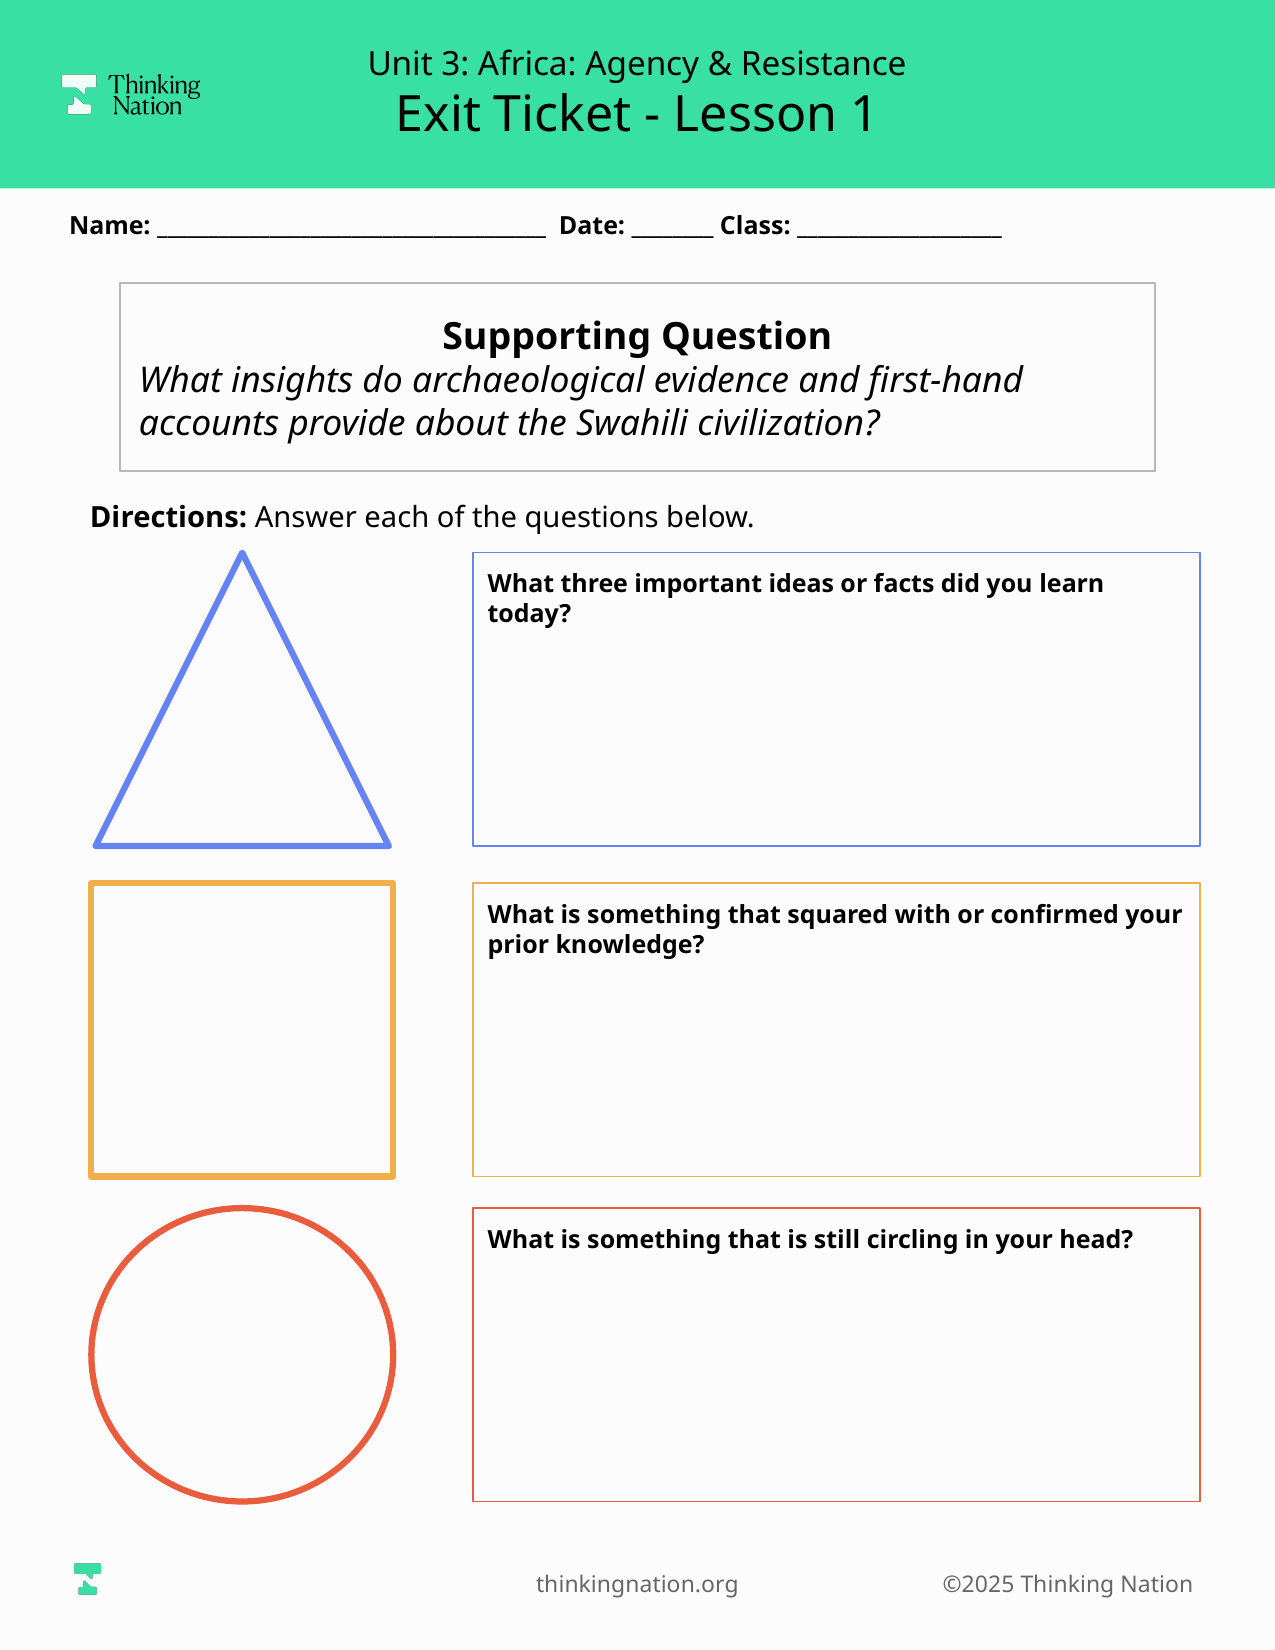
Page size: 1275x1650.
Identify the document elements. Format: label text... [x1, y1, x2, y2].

text_box Name: ______________________________________ Date: ________ Class: ____________________ [54, 195, 1221, 255]
text_box Directions: Answer each of the questions below. [74, 483, 1201, 548]
text_box What three important ideas or facts did you learn today? [472, 552, 1201, 847]
picture [65, 1557, 109, 1601]
text_box thinkingnation.org [486, 1553, 789, 1605]
text_box Supporting Question What insights do archaeological evidence and first-hand accounts provide about the Swahili civilization? [119, 282, 1156, 472]
text_box Unit 3: Africa: Agency & Resistance Exit Ticket - Lesson 1 [0, 0, 1275, 189]
text_box [91, 883, 394, 1177]
text_box [91, 1208, 394, 1502]
picture [45, 61, 205, 128]
text_box ©2025 Thinking Nation [907, 1553, 1210, 1605]
text_box What is something that squared with or confirmed your prior knowledge? [472, 883, 1201, 1177]
text_box [95, 552, 389, 847]
text_box What is something that is still circling in your head? [472, 1208, 1201, 1502]
